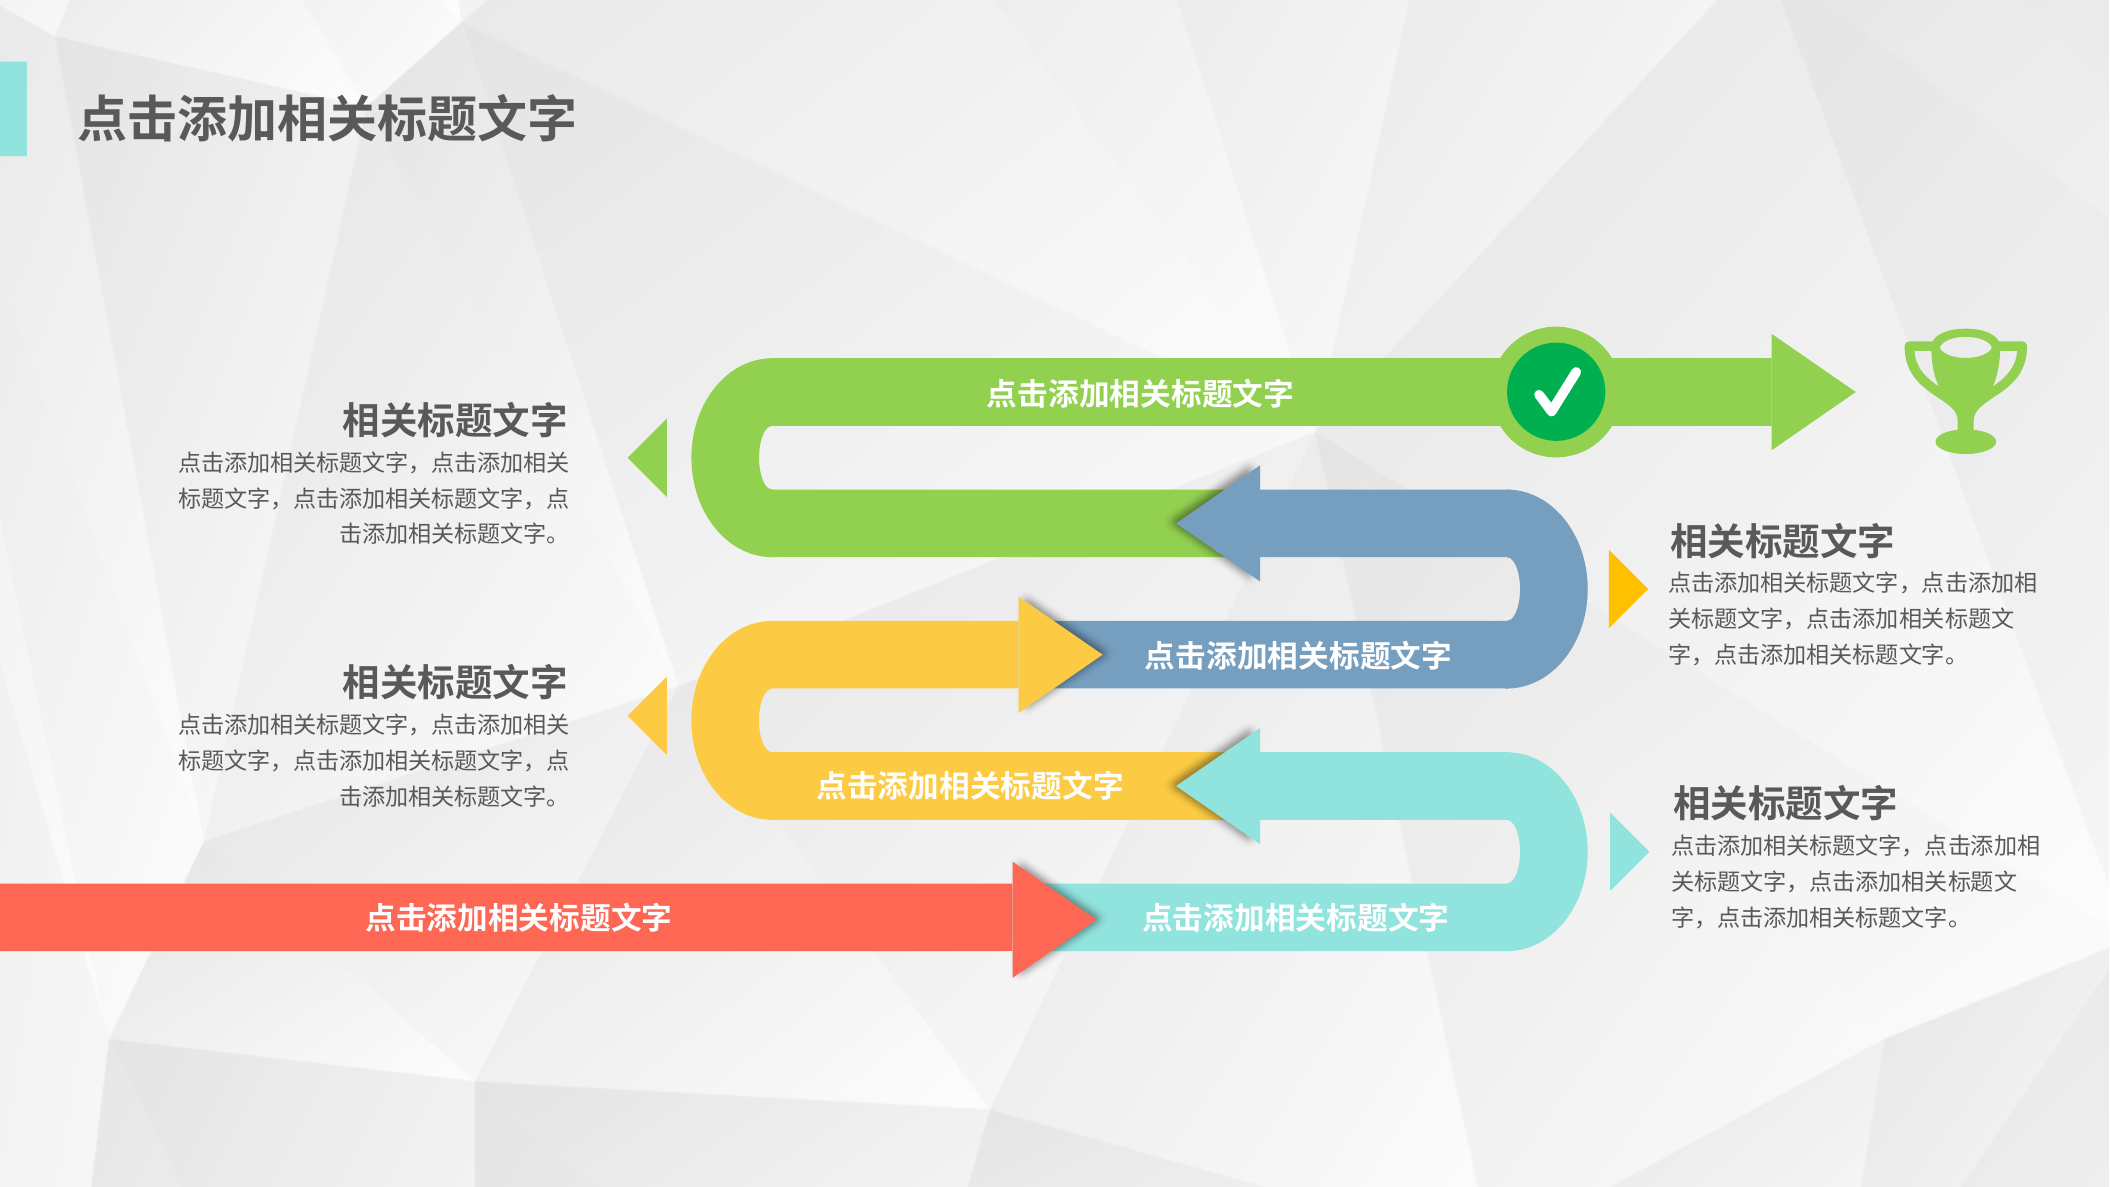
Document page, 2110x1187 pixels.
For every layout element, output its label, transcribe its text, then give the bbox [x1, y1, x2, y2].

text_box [1856, 759, 2078, 940]
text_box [1856, 496, 2075, 678]
text_box [1904, 328, 2028, 455]
text_box [0, 61, 28, 157]
text_box 点击添加相关标题文字 [62, 61, 593, 155]
picture [0, 0, 2110, 1187]
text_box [0, 326, 1856, 978]
